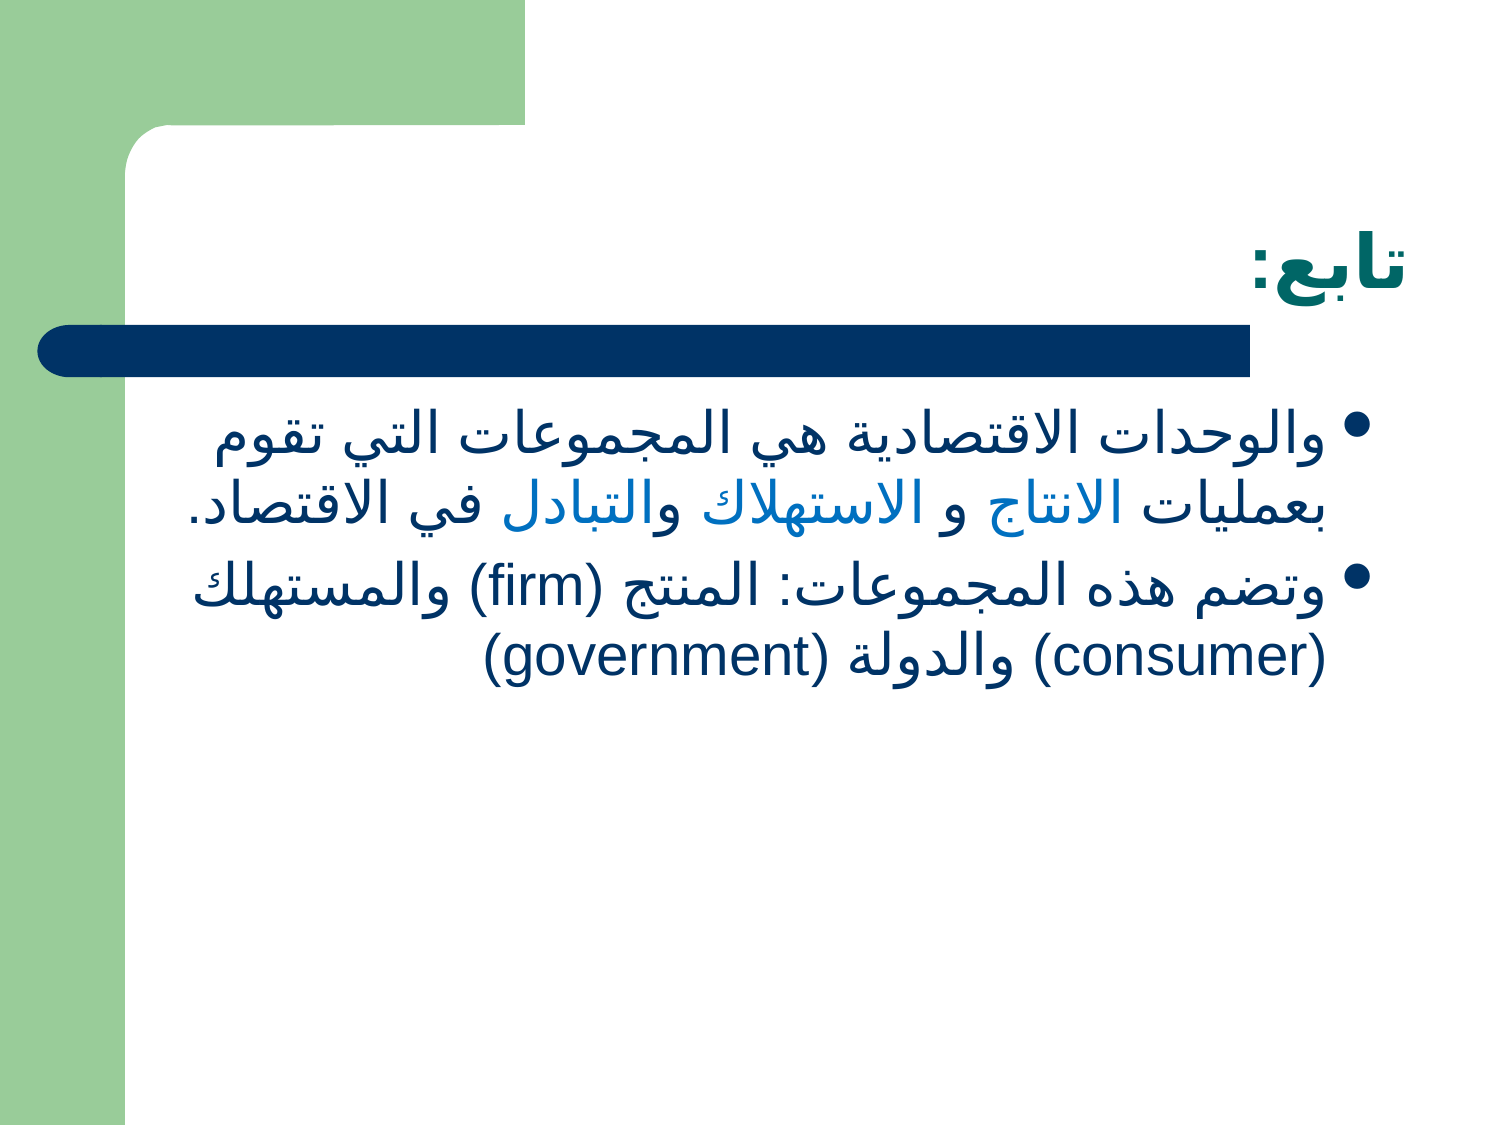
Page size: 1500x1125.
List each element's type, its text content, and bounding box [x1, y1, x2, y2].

title تابع: [125, 125, 1425, 313]
list والوحدات الاقتصادية هي المجموعات التي تقوم بعمليات الانتاج و الاستهلاك والتبادل في الاقتصاد. وتضم هذه المجموعات: المنتج (firm) والمستهلك (consumer) والدولة (government) [137, 387, 1400, 999]
